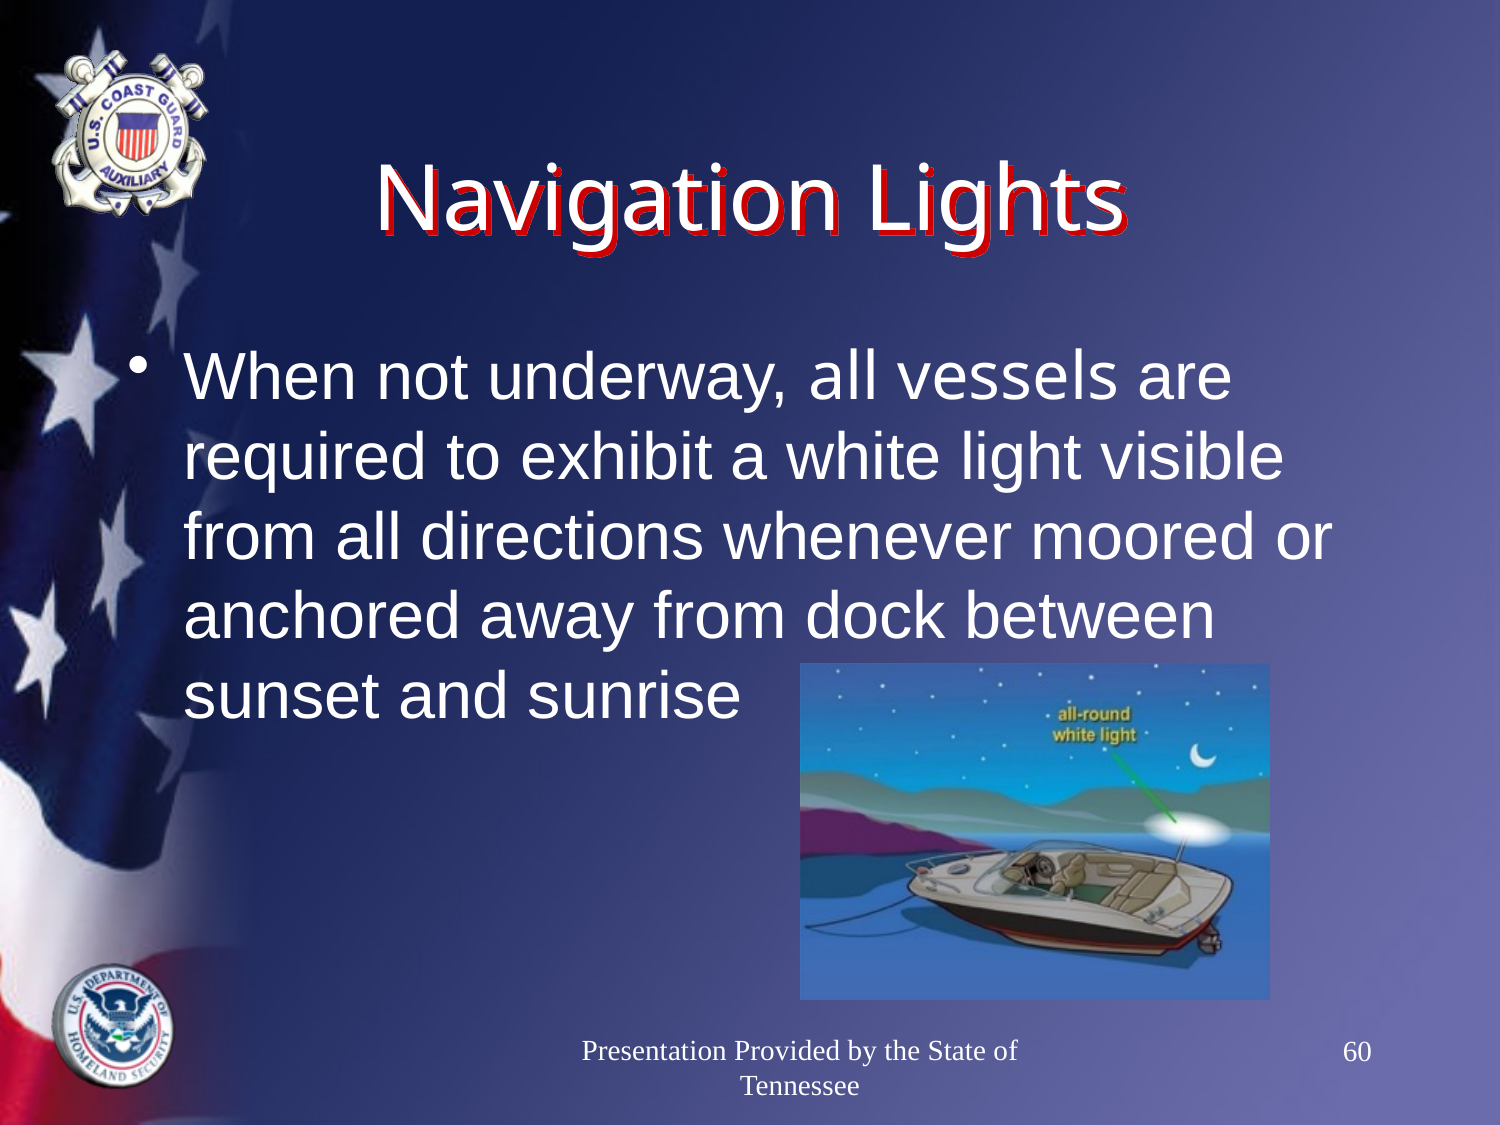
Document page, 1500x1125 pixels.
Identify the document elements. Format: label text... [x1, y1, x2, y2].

slide_number 60 [1074, 1025, 1388, 1100]
list When not underway, all vessels are required to exhibit a white light visible from all directions whenever moored or anchored away from dock between sunset and sunrise [112, 324, 1388, 1000]
picture [0, 0, 1500, 1125]
title Navigation Lights [112, 99, 1388, 288]
footer Presentation Provided by the State of Tennessee [562, 1024, 1038, 1100]
